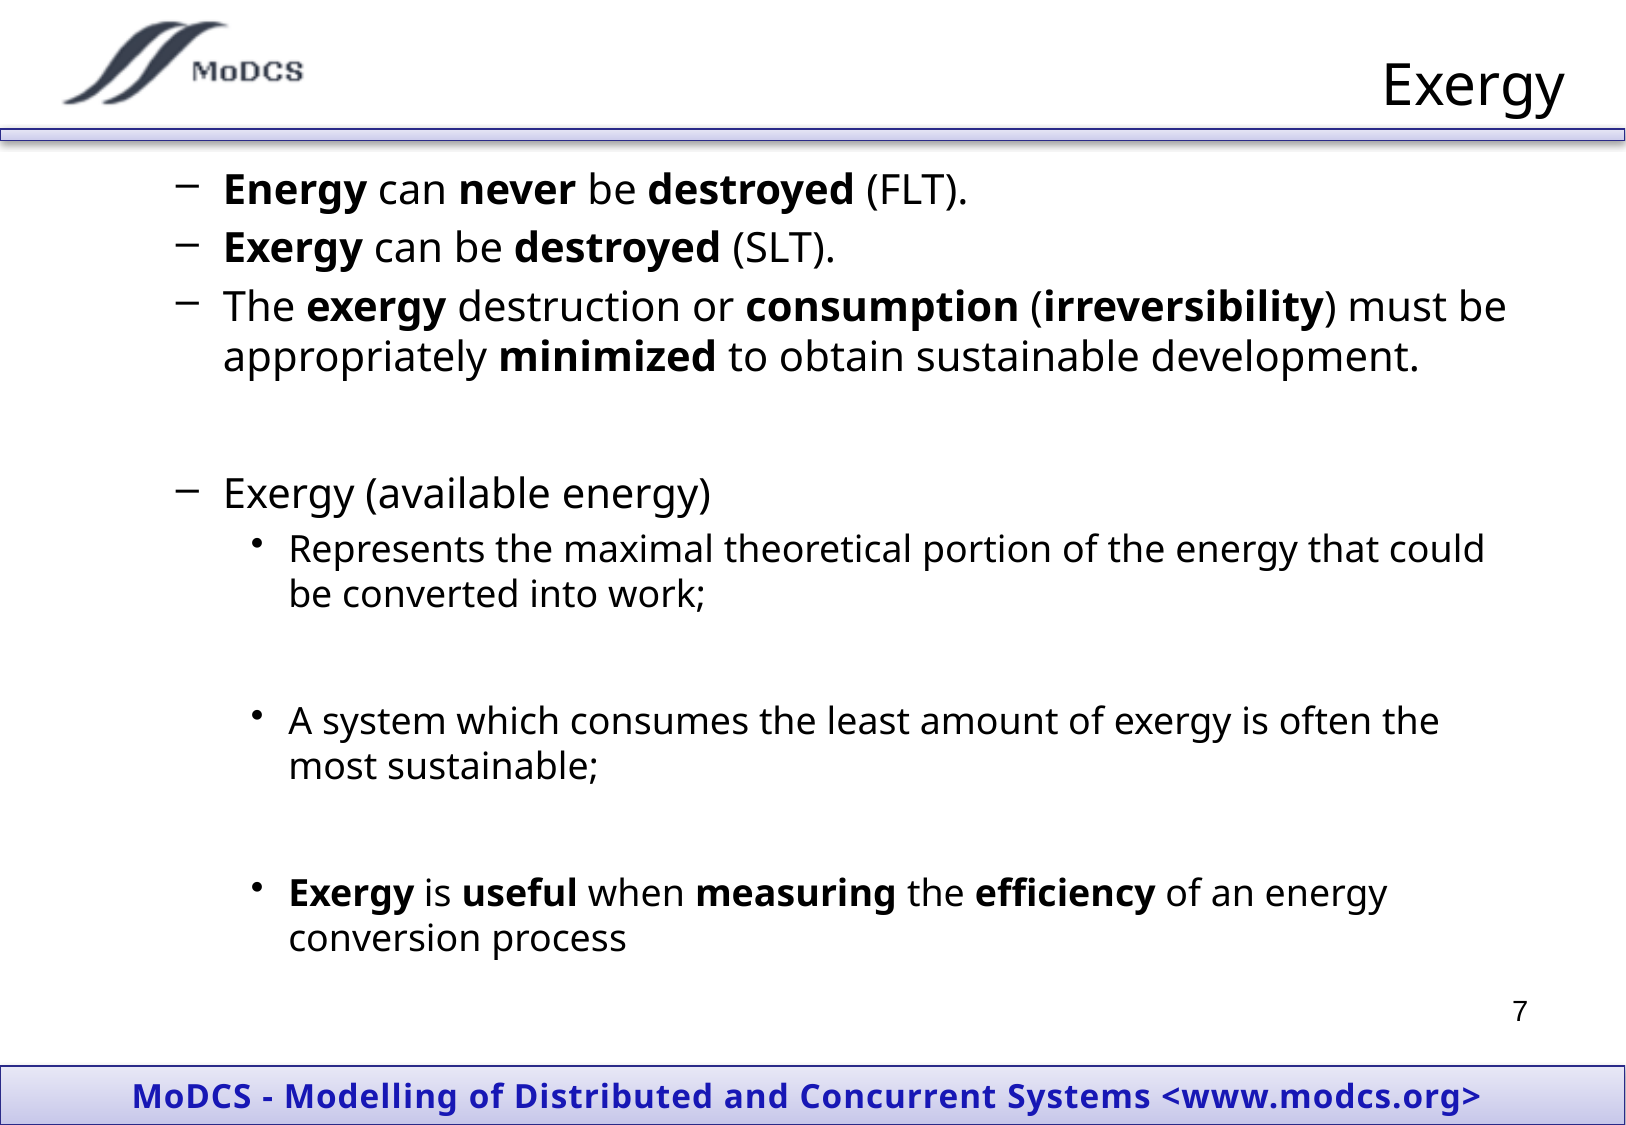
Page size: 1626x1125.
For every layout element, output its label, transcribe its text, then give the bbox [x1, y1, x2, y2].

list Energy can never be destroyed (FLT). Exergy can be destroyed (SLT). The exergy destruction or consumption (irreversibility) must be appropriately minimized to obtain sustainable development. Exergy (available energy) Represents the maximal theoretical portion of the energy that could be converted into work; A system which consumes the least amount of exergy is often the most sustainable; Exergy is useful when measuring the efficiency of an energy conversion process [85, 154, 1549, 918]
slide_number 7 [1163, 984, 1544, 1055]
picture [0, 0, 425, 128]
title Exergy [390, 34, 1581, 130]
